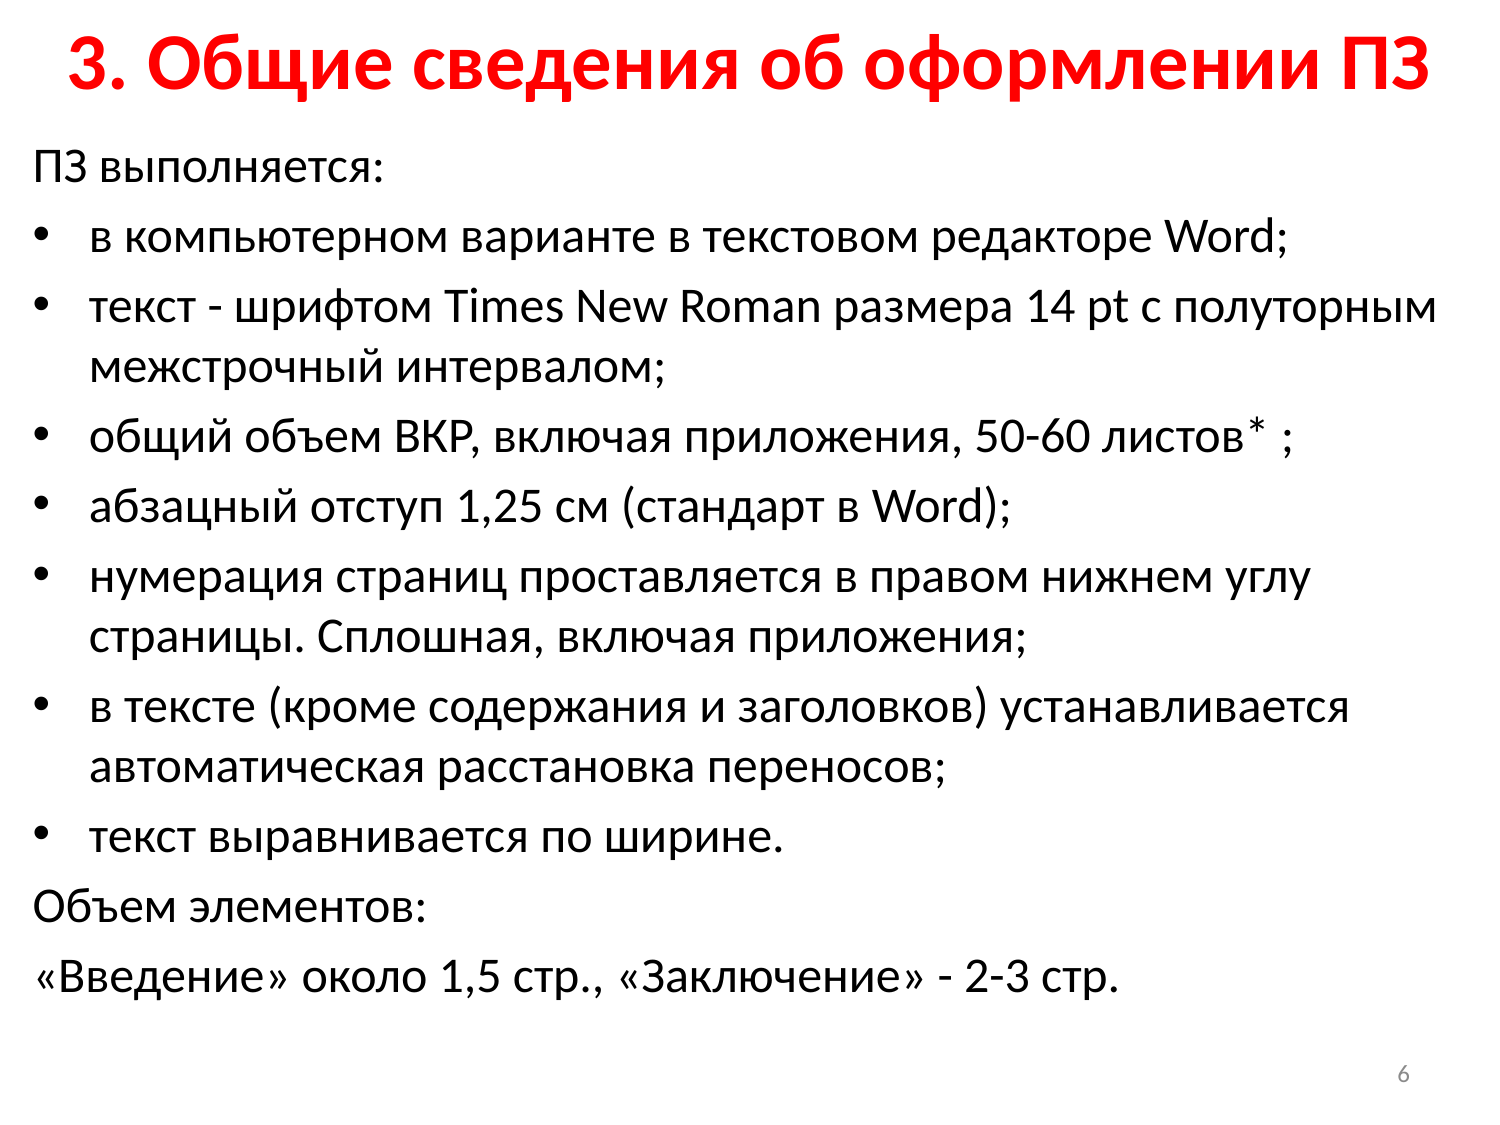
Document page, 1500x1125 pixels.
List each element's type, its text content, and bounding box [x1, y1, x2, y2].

list ПЗ выполняется: в компьютерном варианте в текстовом редакторе Word; текст - шрифтом Times New Roman размера 14 pt с полуторным межстрочный интервалом; общий объем ВКР, включая приложения, 50-60 листов* ; абзацный отступ 1,25 см (стандарт в Word); нумерация страниц проставляется в правом нижнем углу страницы. Сплошная, включая приложения; в тексте (кроме содержания и заголовков) устанавливается автоматическая расстановка переносов; текст выравнивается по ширине. Объем элементов: «Введение» около 1,5 стр., «Заключение» - 2-3 стр. [17, 125, 1483, 1106]
slide_number 6 [1074, 1042, 1425, 1103]
title 3. Общие сведения об оформлении ПЗ [0, 75, 1500, 152]
text_box [0, 0, 1500, 75]
